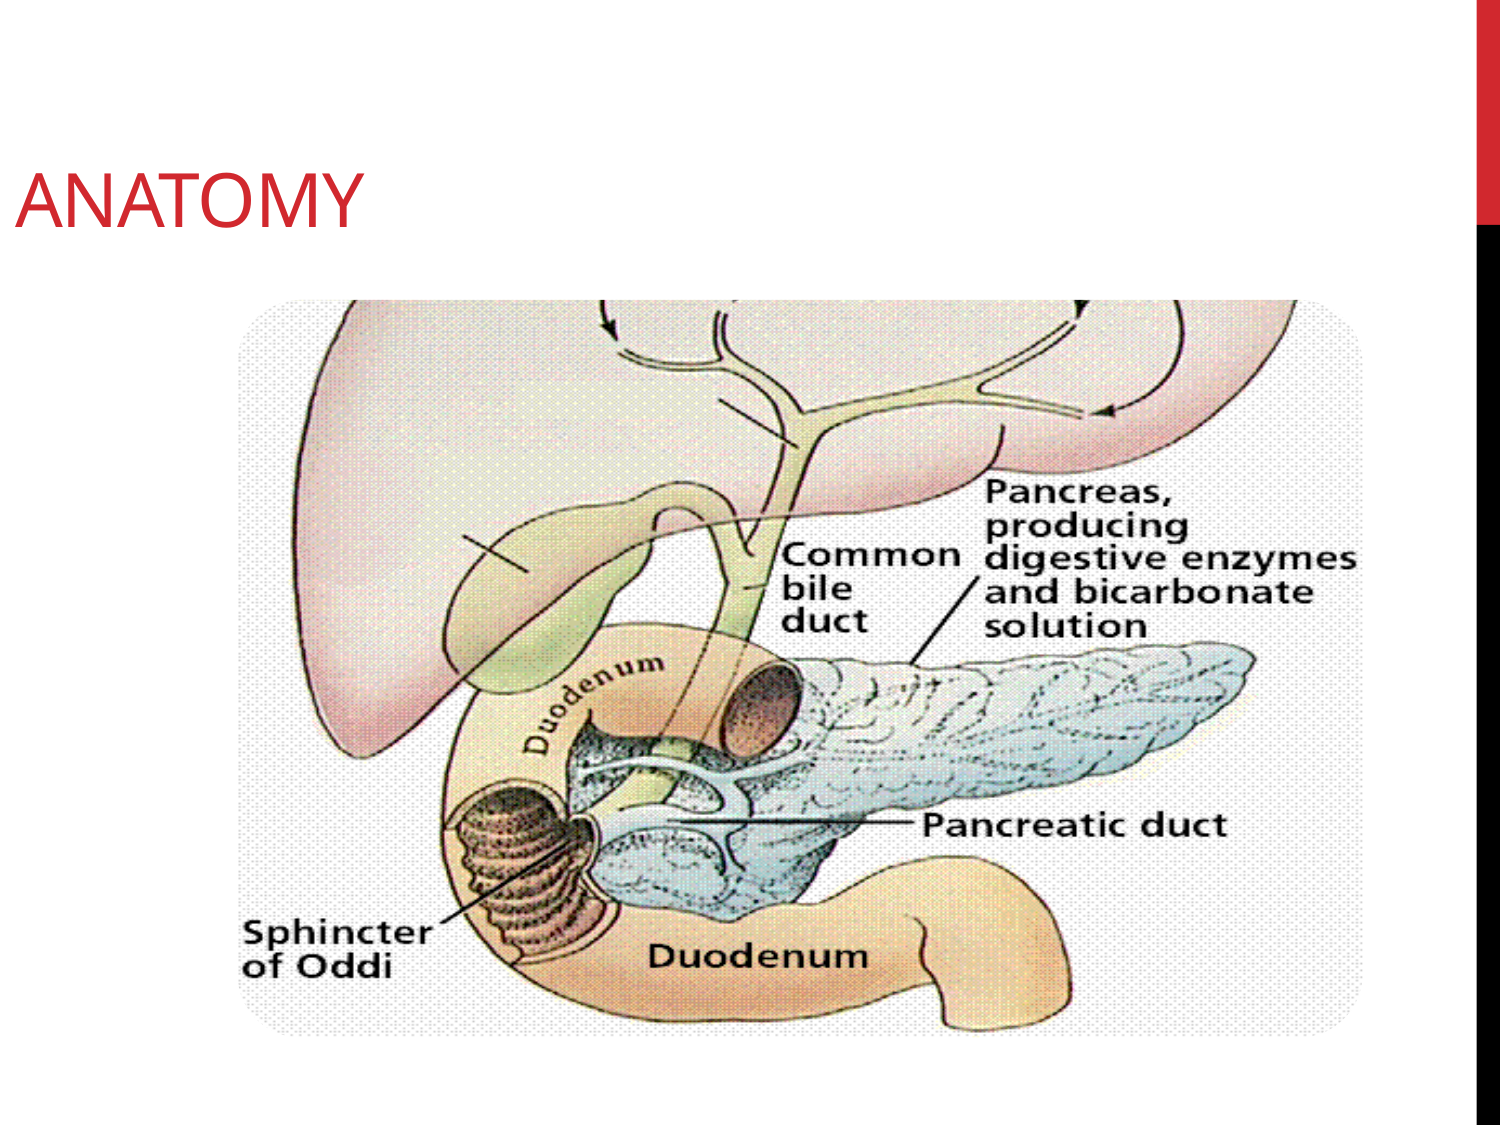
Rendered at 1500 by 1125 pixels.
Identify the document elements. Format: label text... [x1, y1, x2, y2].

title Anatomy [0, 75, 1350, 250]
picture [236, 299, 1363, 1038]
